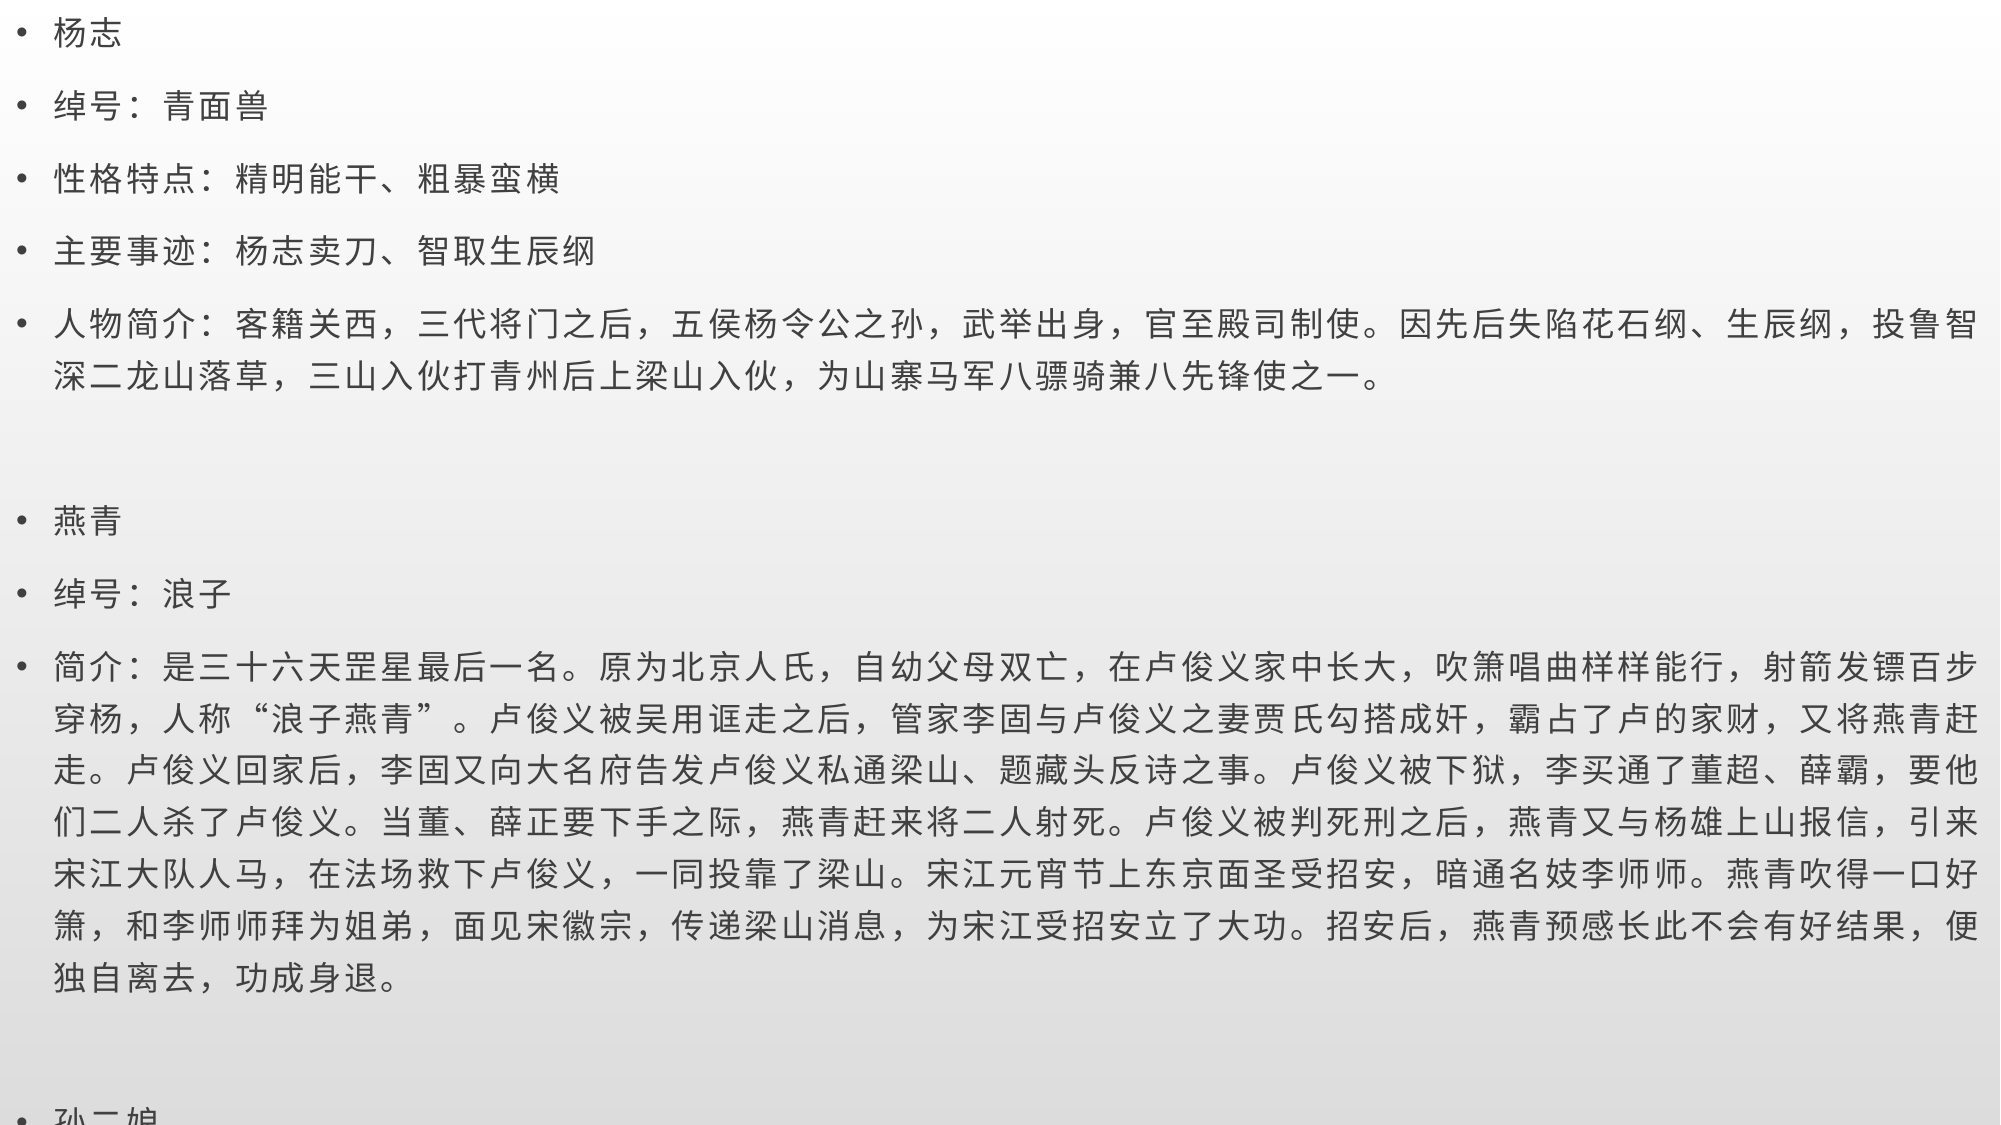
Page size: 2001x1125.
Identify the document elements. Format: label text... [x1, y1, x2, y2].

list 杨志 绰号：青面兽 性格特点：精明能干、粗暴蛮横 主要事迹：杨志卖刀、智取生辰纲 人物简介：客籍关西，三代将门之后，五侯杨令公之孙，武举出身，官至殿司制使。因先后失陷花石纲、生辰纲，投鲁智深二龙山落草，三山入伙打青州后上梁山入伙，为山寨马军八骠骑兼八先锋使之一。 燕青 绰号：浪子 简介：是三十六天罡星最后一名。原为北京人氏，自幼父母双亡，在卢俊义家中长大，吹箫唱曲样样能行，射箭发镖百步穿杨，人称“浪子燕青”。卢俊义被吴用诓走之后，管家李固与卢俊义之妻贾氏勾搭成奸，霸占了卢的家财，又将燕青赶走。卢俊义回家后，李固又向大名府告发卢俊义私通梁山、题藏头反诗之事。卢俊义被下狱，李买通了董超、薛霸，要他们二人杀了卢俊义。当董、薛正要下手之际，燕青赶来将二人射死。卢俊义被判死刑之后，燕青又与杨雄上山报信，引来宋江大队人马，在法场救下卢俊义，一同投靠了梁山。宋江元宵节上东京面圣受招安，暗通名妓李师师。燕青吹得一口好箫，和李师师拜为姐弟，面见宋徽宗，传递梁山消息，为宋江受招安立了大功。招安后，燕青预感长此不会有好结果，便独自离去，功成身退。 孙二娘 外号：母夜叉 简介：张青之妻。在孟州道十字坡与张青开酒店卖人肉，专干杀人夺货的勾当。武松被发配到孟州路过十字坡，险些遭到孙二娘的毒手。武松假装喝醉酒捉住了孙二娘，张青求饶，武松遂与张青、孙二娘夫妇相识。孙二娘后来跟随张青上了梁山，主持梁山西山酒店，迎来送往，打探消息，是梁山第一百零三条好汉。随宋江征讨方腊时，孙二娘阵亡。 [0, 0, 1998, 1125]
